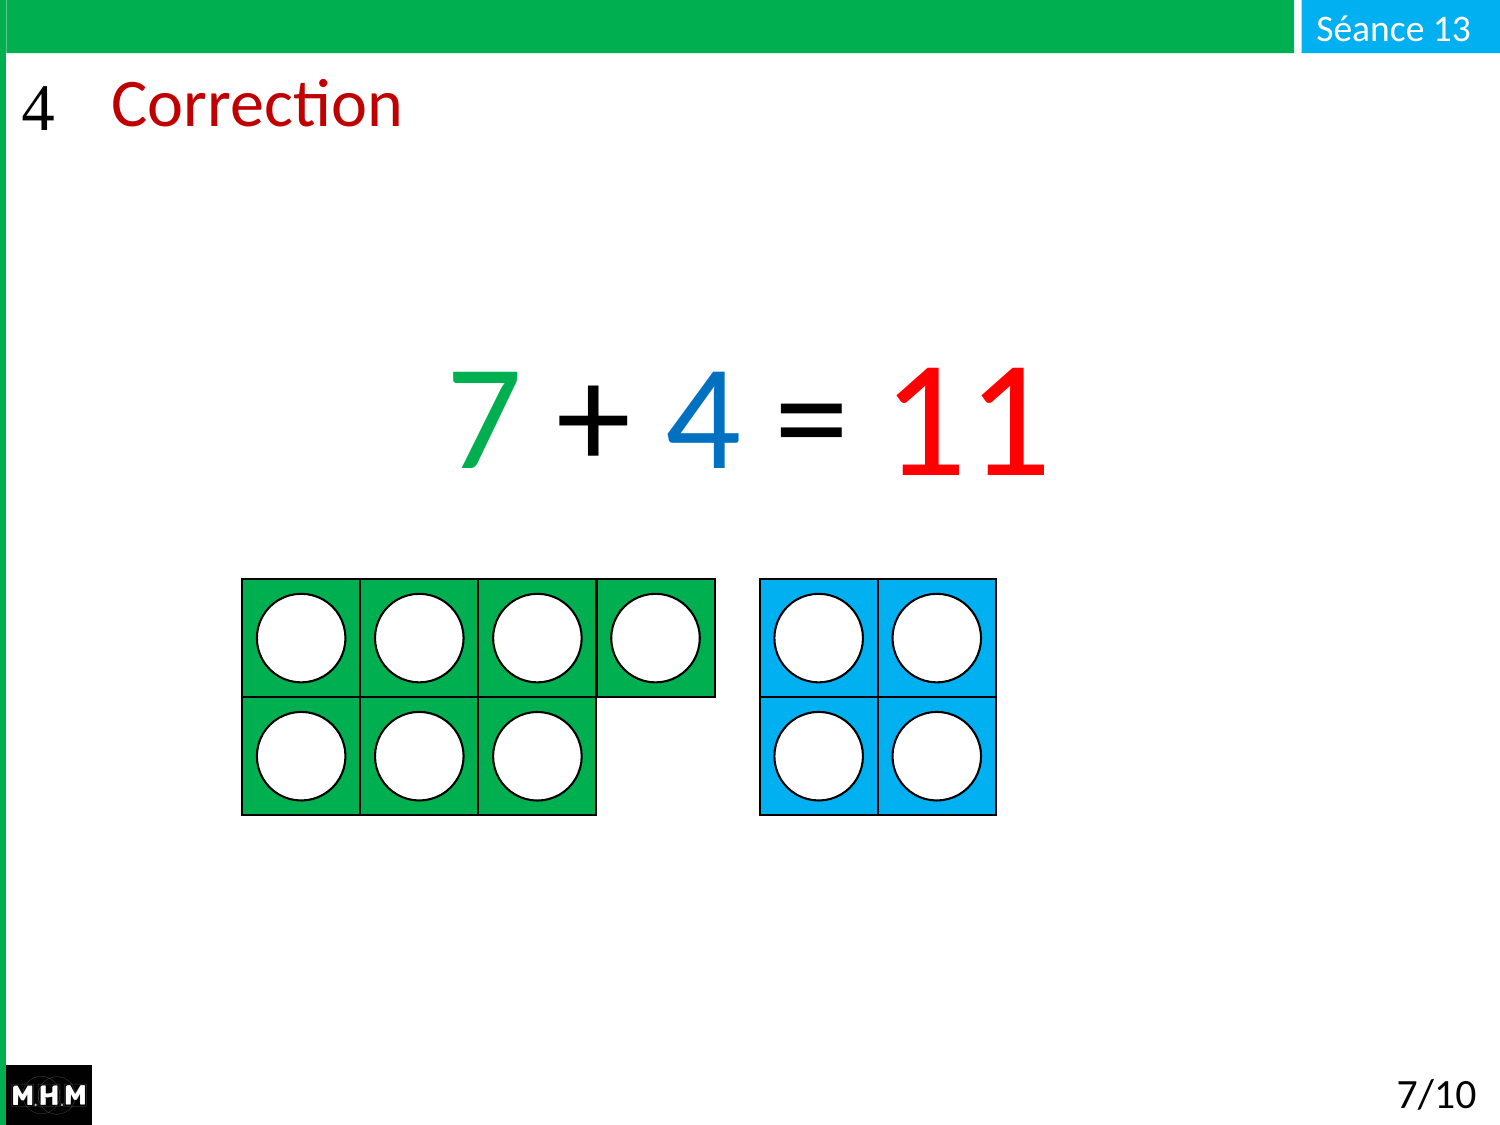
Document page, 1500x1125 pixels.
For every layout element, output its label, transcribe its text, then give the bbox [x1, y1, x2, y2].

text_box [242, 579, 597, 816]
text_box 11 [861, 301, 1074, 517]
text_box 7 + 4 = … [431, 311, 861, 507]
picture [6, 1065, 92, 1125]
title Correction [96, 60, 1391, 150]
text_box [759, 579, 996, 816]
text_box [597, 579, 715, 698]
list 7/10 [1373, 1064, 1500, 1125]
